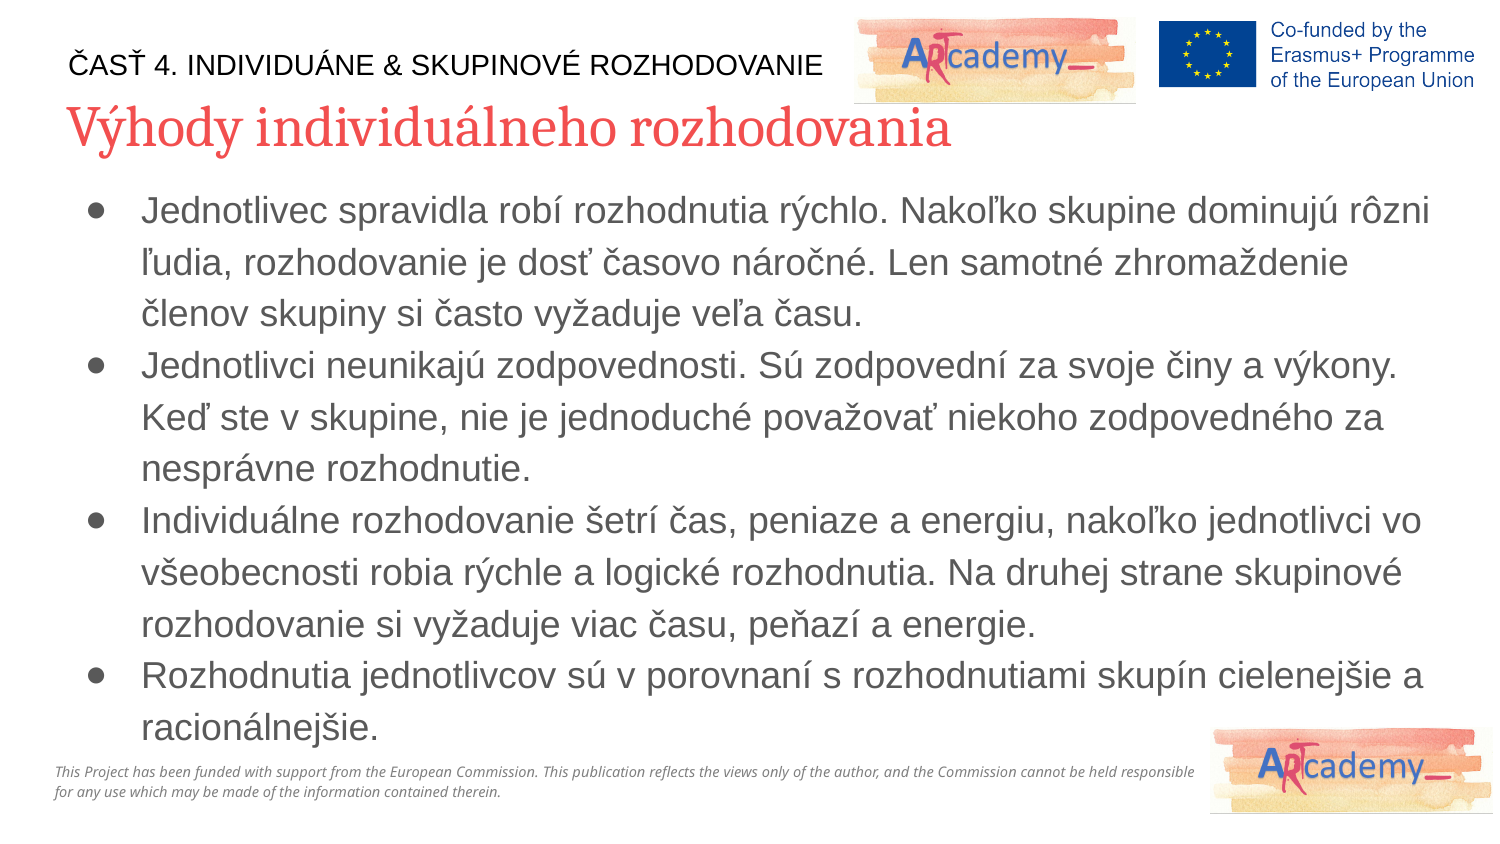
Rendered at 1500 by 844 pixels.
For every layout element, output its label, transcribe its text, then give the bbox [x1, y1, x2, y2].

picture [854, 0, 1137, 134]
picture [1158, 21, 1474, 91]
picture [1210, 709, 1493, 844]
title Výhody individuálneho rozhodovania [51, 72, 1449, 164]
text_box ČASŤ 4. INDIVIDUÁNE & SKUPINOVÉ ROZHODOVANIE [53, 39, 849, 89]
list Jednotlivec spravidla robí rozhodnutia rýchlo. Nakoľko skupine dominujú rôzni ľudia, rozhodovanie je dosť časovo náročné. Len samotné zhromaždenie členov skupiny si často vyžaduje veľa času. Jednotlivci neunikajú zodpovednosti. Sú zodpovední za svoje činy a výkony. Keď ste v skupine, nie je jednoduché považovať niekoho zodpovedného za nesprávne rozhodnutie. Individuálne rozhodovanie šetrí čas, peniaze a energiu, nakoľko jednotlivci vo všeobecnosti robia rýchle a logické rozhodnutia. Na druhej strane skupinové rozhodovanie si vyžaduje viac času, peňazí a energie. Rozhodnutia jednotlivcov sú v porovnaní s rozhodnutiami skupín cielenejšie a racionálnejšie. [51, 164, 1449, 754]
text_box This Project has been funded with support from the European Commission. This publication reflects the views only of the author, and the Commission cannot be held responsible for any use which may be made of the information contained therein. [39, 754, 1205, 799]
